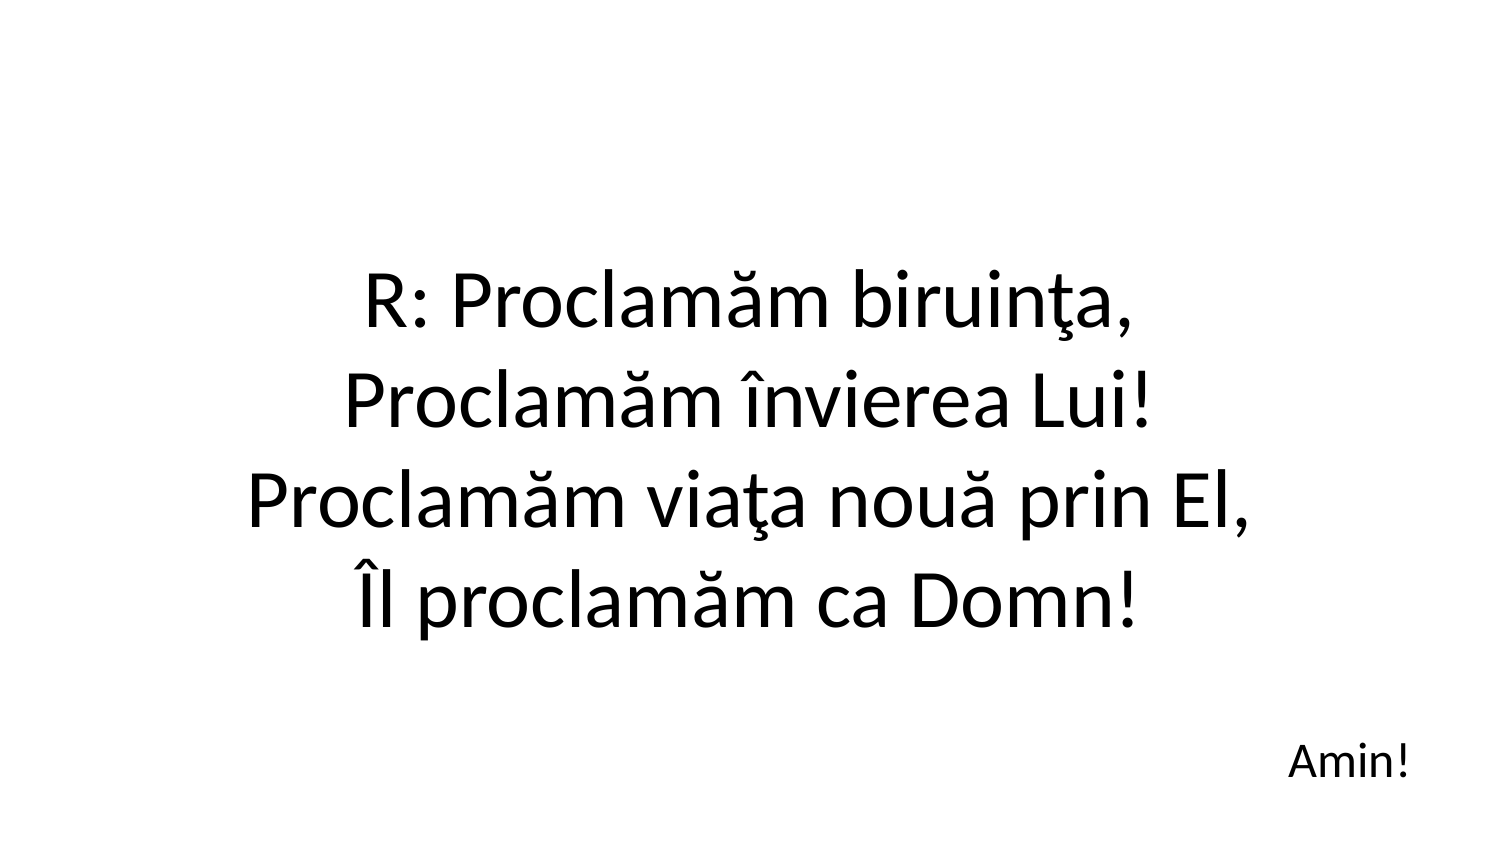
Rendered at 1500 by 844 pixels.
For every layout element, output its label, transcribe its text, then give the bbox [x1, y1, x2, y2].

text_box R: Proclamăm biruinţa, Proclamăm învierea Lui! Proclamăm viaţa nouă prin El, Îl proclamăm ca Domn! [231, 192, 1269, 652]
text_box Amin! [1273, 674, 1427, 795]
